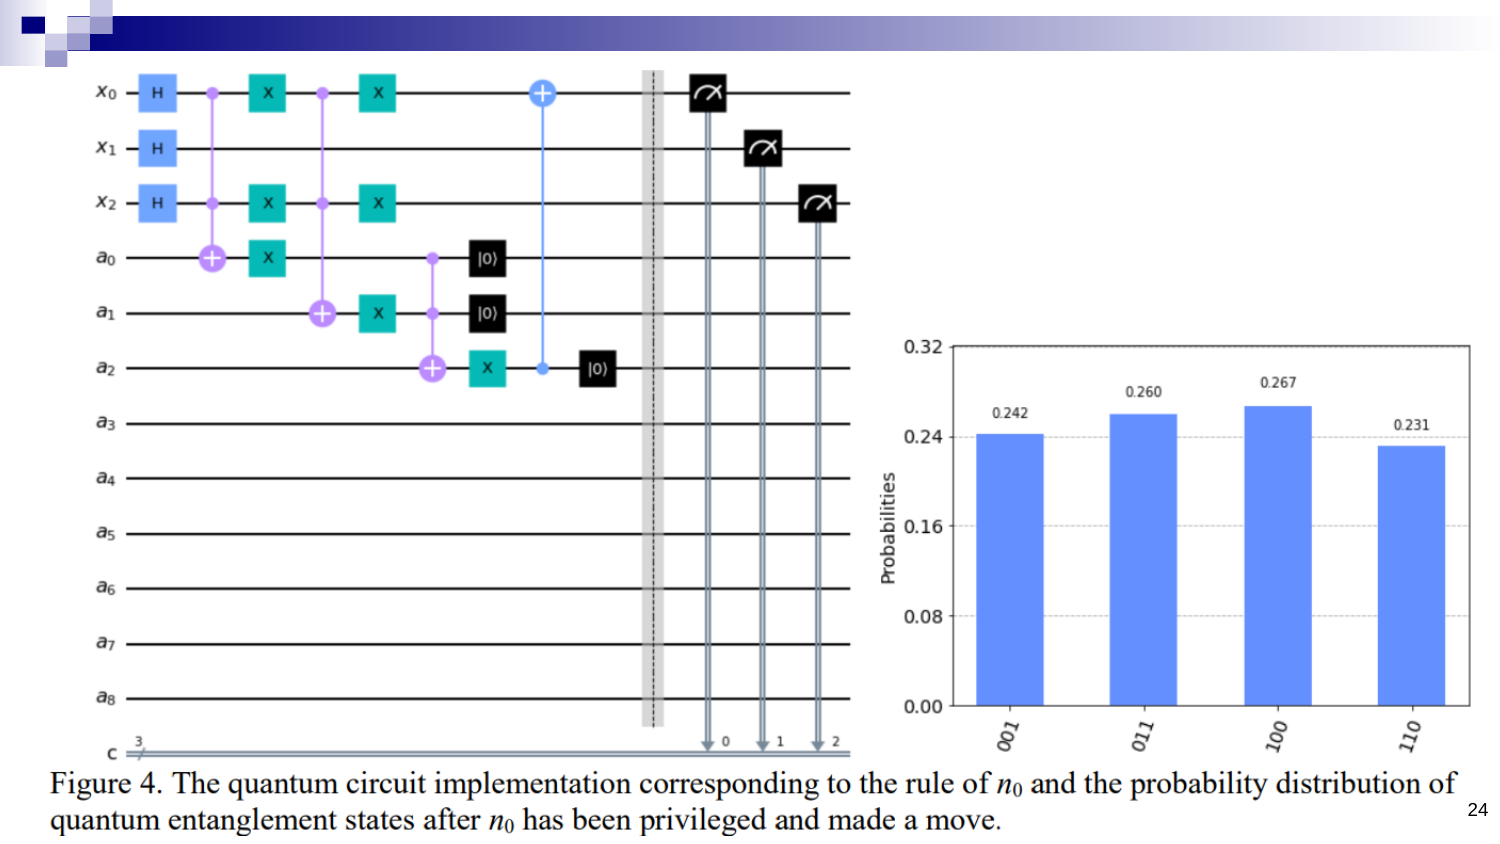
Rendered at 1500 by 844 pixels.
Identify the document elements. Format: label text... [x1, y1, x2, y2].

picture [43, 66, 1474, 836]
slide_number 24 [1479, 796, 1500, 827]
